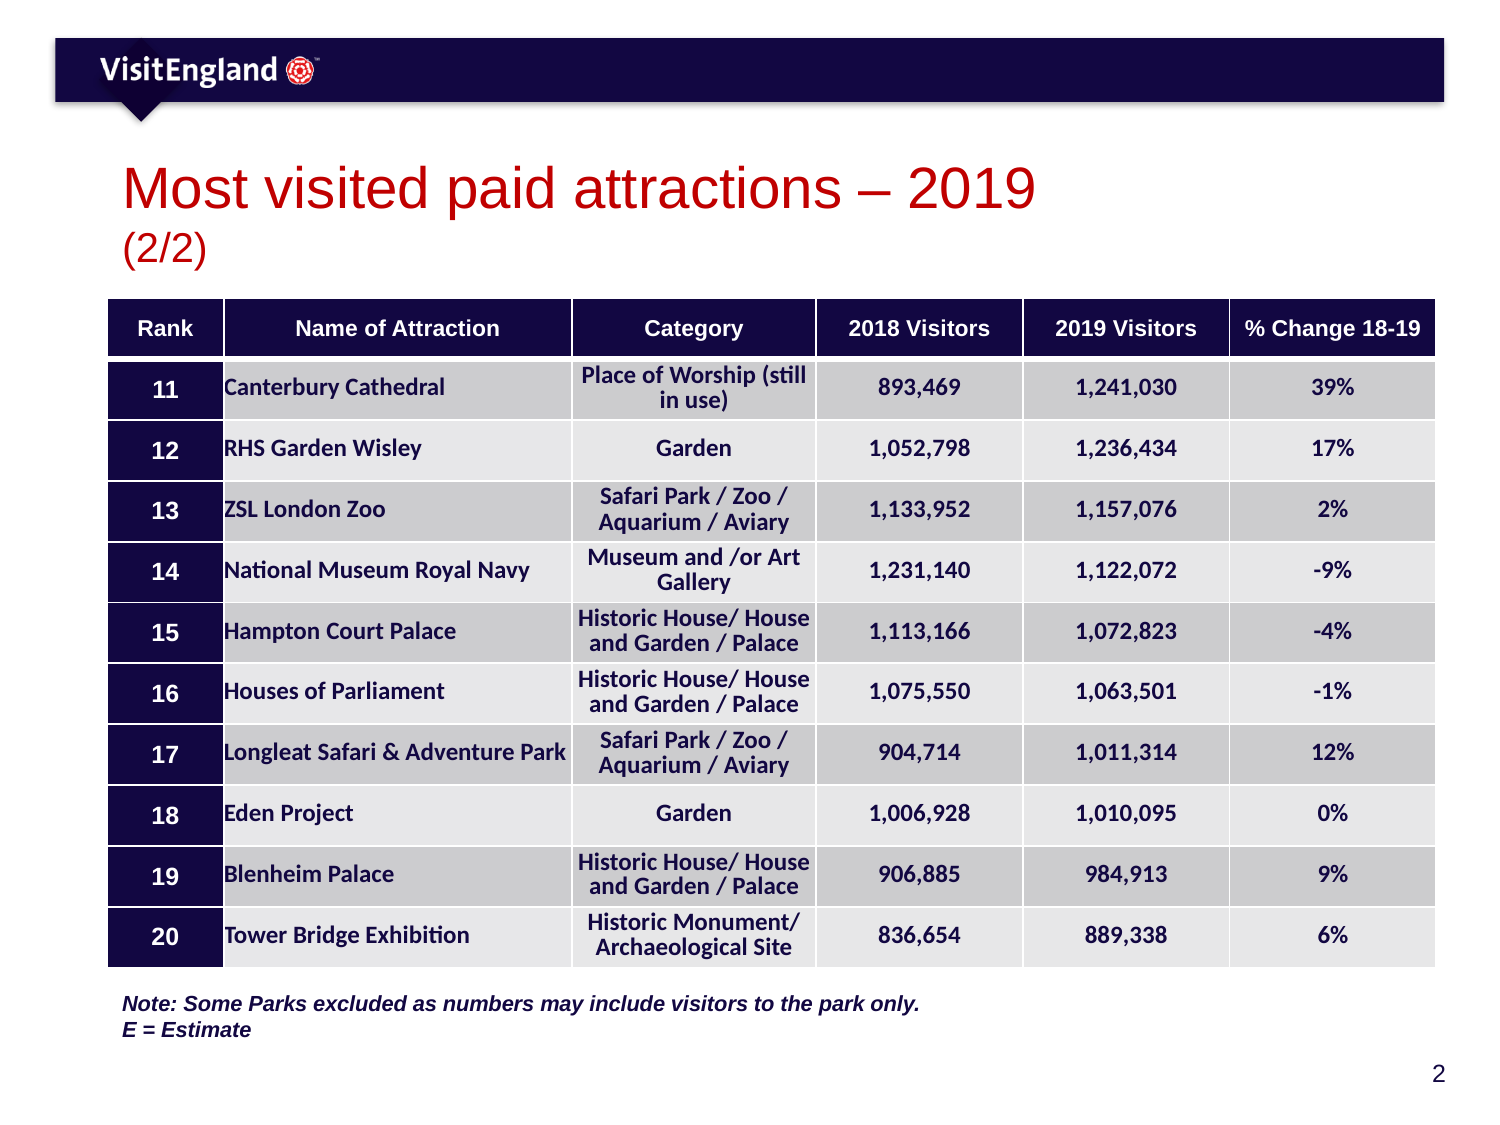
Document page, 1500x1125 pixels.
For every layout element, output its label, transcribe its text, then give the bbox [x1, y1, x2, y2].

table_cell 1,006,928 [817, 786, 1022, 845]
table_cell Safari Park / Zoo / Aquarium / Aviary [573, 482, 815, 541]
table_cell 16 [108, 664, 223, 723]
table_cell 1,231,140 [817, 543, 1022, 602]
table_cell Place of Worship (still in use) [573, 362, 815, 419]
table_cell 1,011,314 [1024, 725, 1229, 784]
table_cell 20 [108, 908, 223, 967]
table_cell 14 [108, 543, 223, 602]
table_cell 18 [108, 786, 223, 845]
title Most visited paid attractions – 2019 (2/2) [107, 143, 1445, 276]
table_cell 6% [1230, 908, 1435, 967]
table_cell 1,113,166 [817, 603, 1022, 662]
table_cell -1% [1230, 664, 1435, 723]
table_cell -4% [1230, 603, 1435, 662]
table_cell Canterbury Cathedral [225, 362, 571, 419]
table_cell 11 [108, 362, 223, 419]
table_cell ZSL London Zoo [225, 482, 571, 541]
table_cell 2% [1230, 482, 1435, 541]
table_cell Safari Park / Zoo / Aquarium / Aviary [573, 725, 815, 784]
table_cell Historic House/ House and Garden / Palace [573, 847, 815, 906]
table_cell 39% [1230, 362, 1435, 419]
table_cell -9% [1230, 543, 1435, 602]
table_cell 904,714 [817, 725, 1022, 784]
table_cell 17% [1230, 421, 1435, 480]
table_cell Historic Monument/ Archaeological Site [573, 908, 815, 967]
table_cell 1,122,072 [1024, 543, 1229, 602]
table_cell 984,913 [1024, 847, 1229, 906]
table_cell 906,885 [817, 847, 1022, 906]
table_cell 9% [1230, 847, 1435, 906]
picture [95, 56, 322, 88]
table_cell 17 [108, 725, 223, 784]
table_cell Garden [573, 421, 815, 480]
table_header % Change 18-19 [1230, 299, 1435, 356]
table_cell 13 [108, 482, 223, 541]
table_cell 15 [108, 603, 223, 662]
table_cell 1,133,952 [817, 482, 1022, 541]
table_cell Hampton Court Palace [225, 603, 571, 662]
table_cell 1,236,434 [1024, 421, 1229, 480]
table_header 2018 Visitors [817, 299, 1022, 356]
table_cell 1,010,095 [1024, 786, 1229, 845]
table_cell 1,241,030 [1024, 362, 1229, 419]
table_cell 19 [108, 847, 223, 906]
table_cell RHS Garden Wisley [225, 421, 571, 480]
text_box Note: Some Parks excluded as numbers may include visitors to the park only. E = Estimate [107, 982, 1405, 1050]
table_cell Museum and /or Art Gallery [573, 543, 815, 602]
table_header Rank [108, 299, 223, 356]
table_cell Houses of Parliament [225, 664, 571, 723]
table_header Name of Attraction [225, 299, 571, 356]
table_cell 1,052,798 [817, 421, 1022, 480]
table_cell 1,157,076 [1024, 482, 1229, 541]
table_cell National Museum Royal Navy [225, 543, 571, 602]
table_cell 12 [108, 421, 223, 480]
table_cell Historic House/ House and Garden / Palace [573, 603, 815, 662]
table_cell Longleat Safari & Adventure Park [225, 725, 571, 784]
table_header Category [573, 299, 815, 356]
table_cell Eden Project [225, 786, 571, 845]
table_cell 836,654 [817, 908, 1022, 967]
table_cell 889,338 [1024, 908, 1229, 967]
table_cell Blenheim Palace [225, 847, 571, 906]
table_header 2019 Visitors [1024, 299, 1229, 356]
table_cell 1,063,501 [1024, 664, 1229, 723]
table_cell Tower Bridge Exhibition [225, 908, 571, 967]
table_cell 0% [1230, 786, 1435, 845]
table_cell 1,072,823 [1024, 603, 1229, 662]
table_cell 893,469 [817, 362, 1022, 419]
table_cell Historic House/ House and Garden / Palace [573, 664, 815, 723]
table_cell Garden [573, 786, 815, 845]
table_cell 12% [1230, 725, 1435, 784]
table_cell 1,075,550 [817, 664, 1022, 723]
